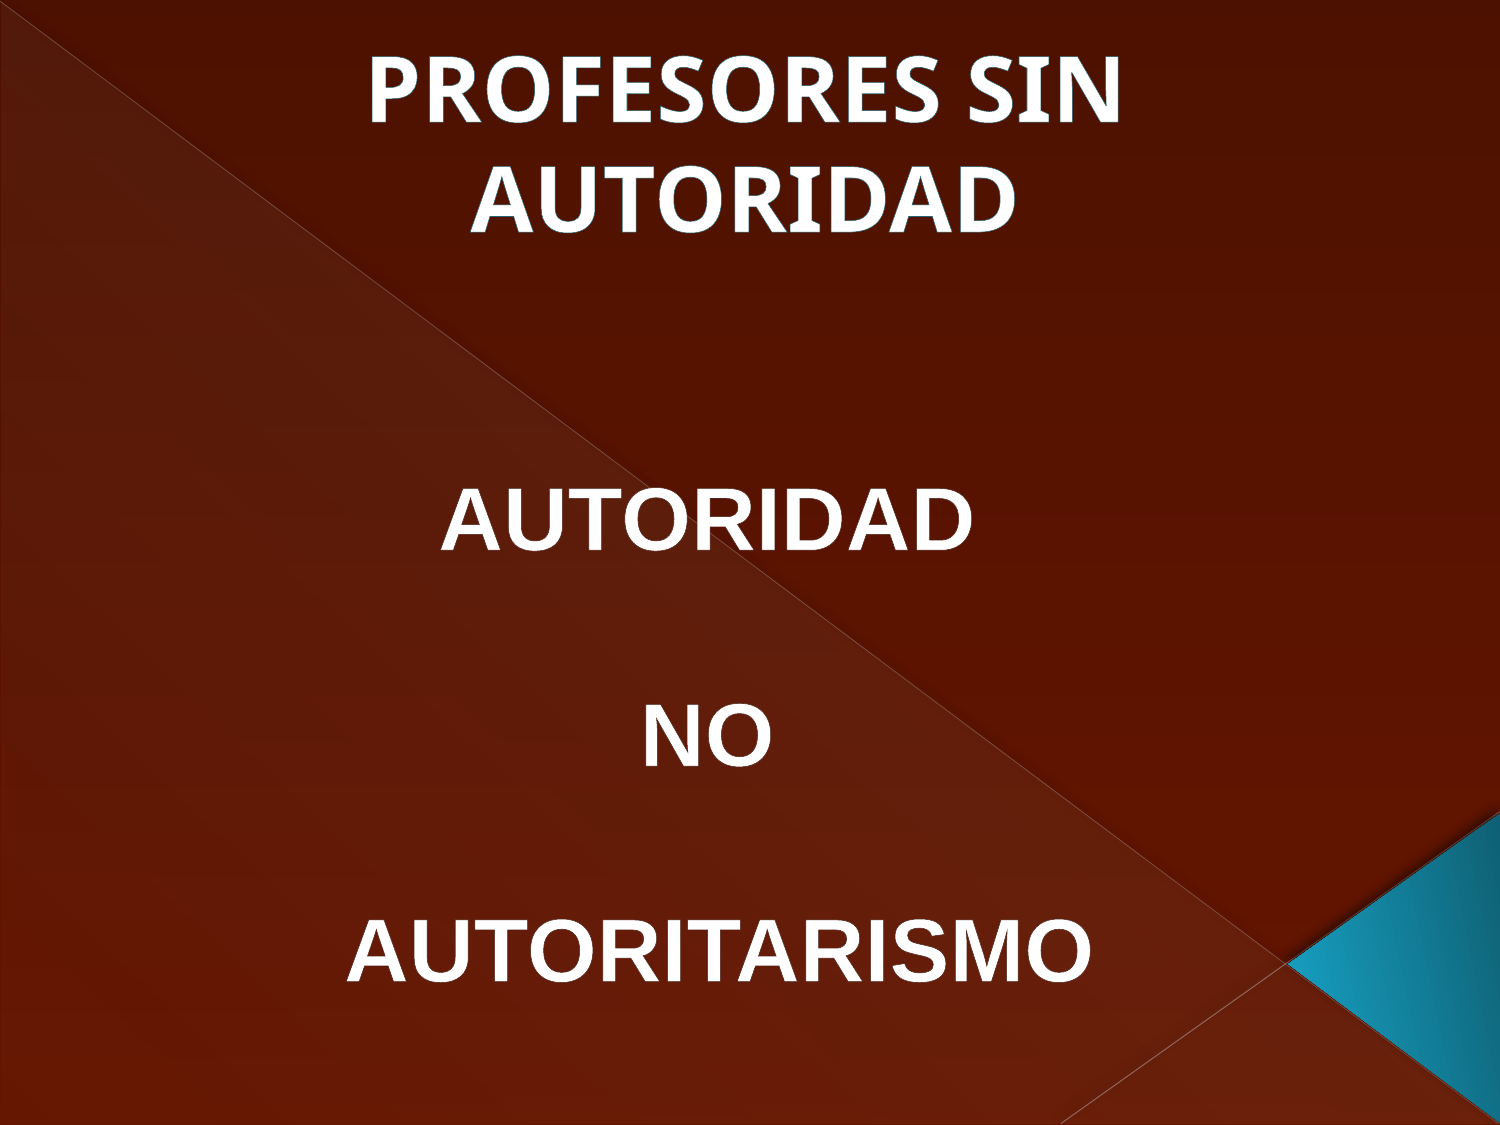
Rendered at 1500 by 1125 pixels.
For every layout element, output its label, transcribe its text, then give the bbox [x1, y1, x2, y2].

subtitle AUTORIDAD NO AUTORITARISMO [0, 369, 1418, 1008]
title PROFESORES SIN AUTORIDAD [0, 0, 1412, 258]
